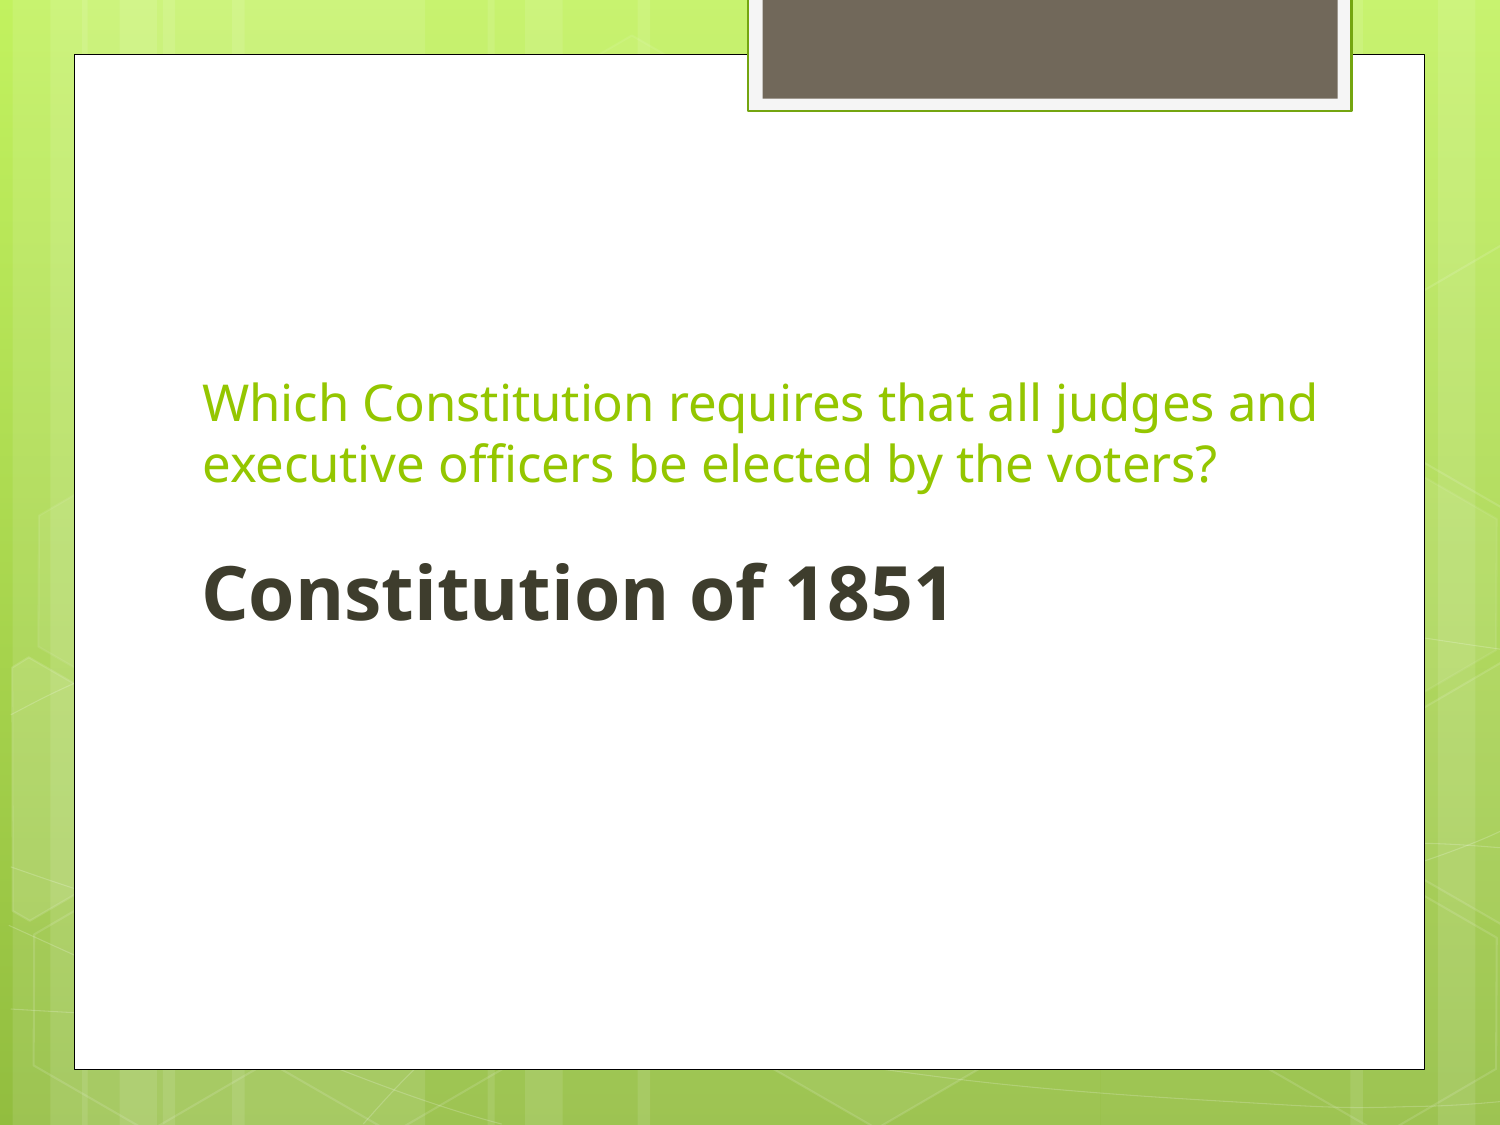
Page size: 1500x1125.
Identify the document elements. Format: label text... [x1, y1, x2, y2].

list Constitution of 1851 [174, 462, 1329, 813]
title Which Constitution requires that all judges and executive officers be elected by the voters? [187, 312, 1340, 500]
